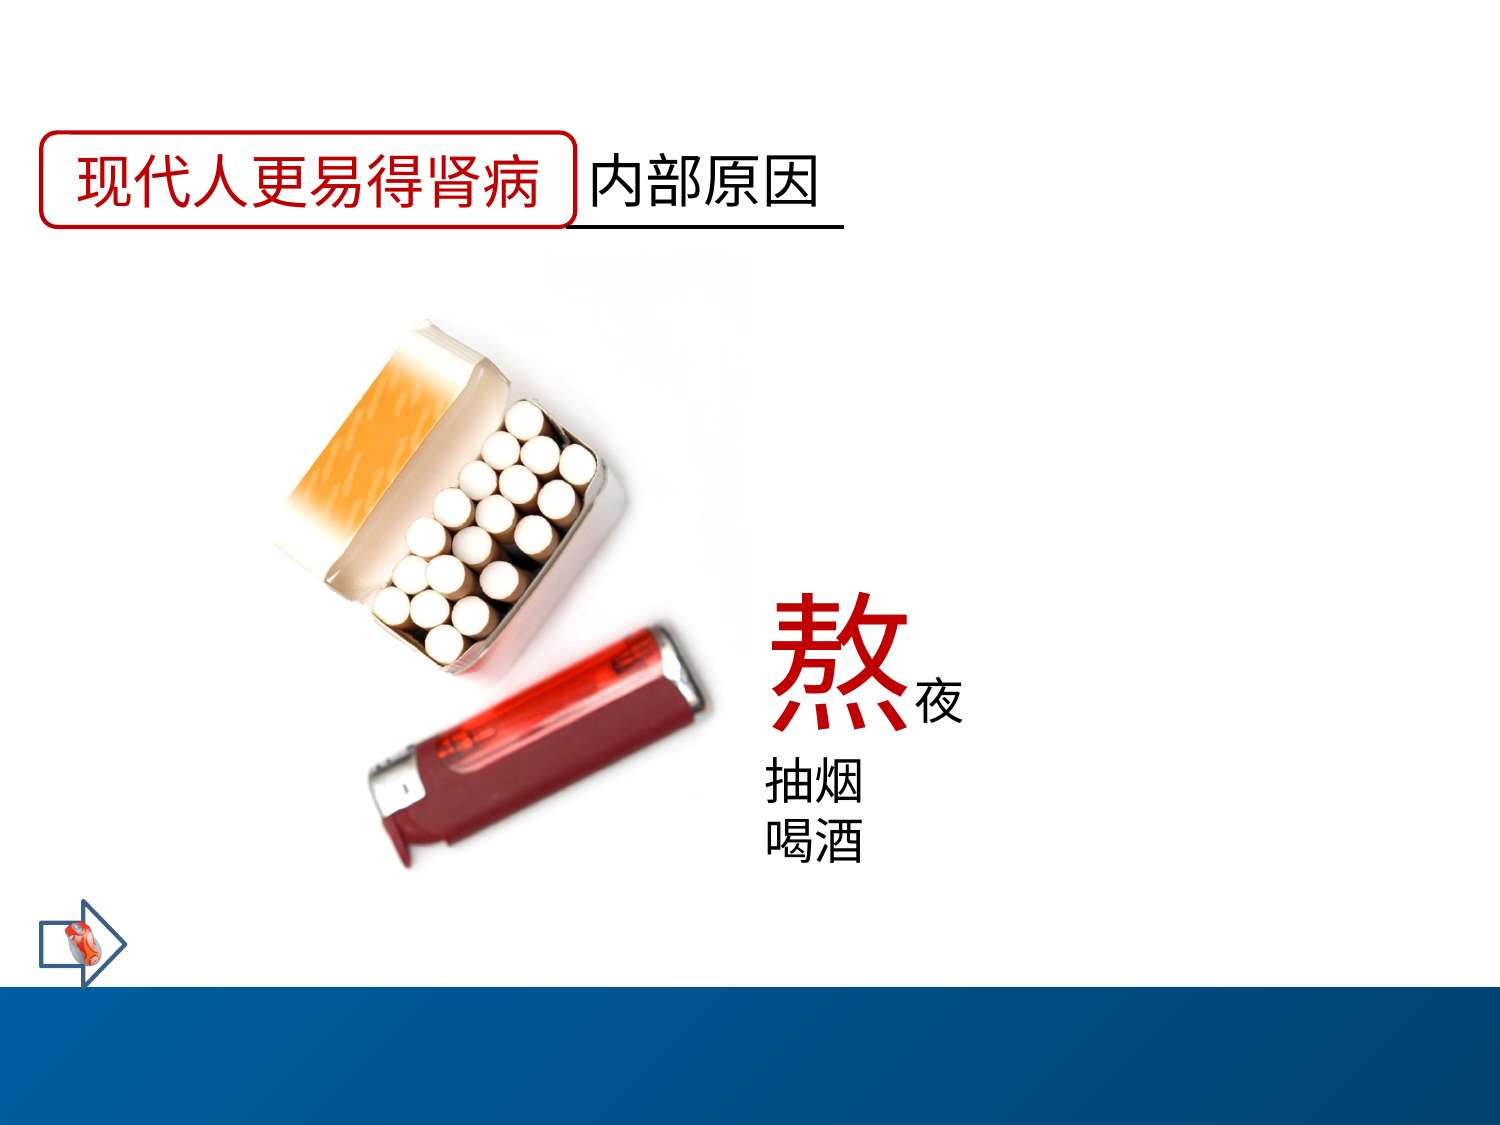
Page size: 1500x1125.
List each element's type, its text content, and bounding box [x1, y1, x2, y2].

text_box [0, 986, 1500, 1125]
text_box 熬夜 抽烟 喝酒 [755, 562, 1258, 878]
picture [253, 243, 751, 971]
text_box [40, 900, 126, 988]
text_box 内部原因 [572, 137, 845, 222]
text_box 现代人更易得肾病 [39, 130, 574, 230]
